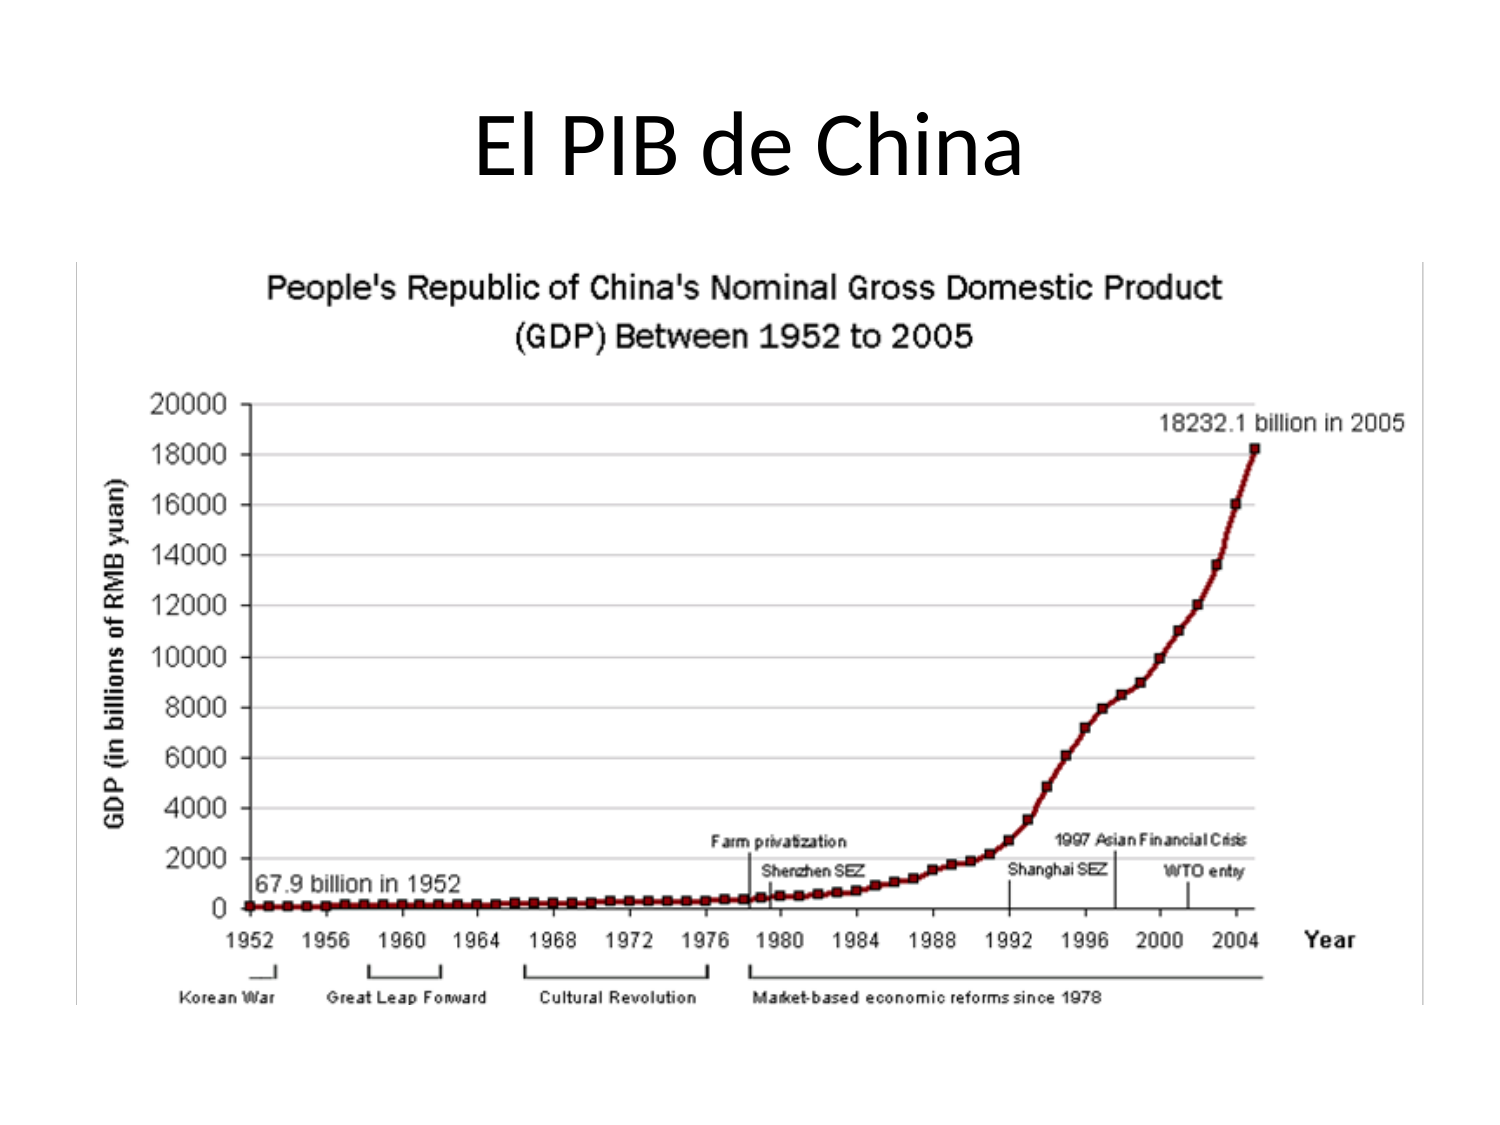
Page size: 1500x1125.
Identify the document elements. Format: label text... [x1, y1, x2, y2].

title El PIB de China [75, 45, 1425, 233]
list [74, 262, 1426, 1006]
